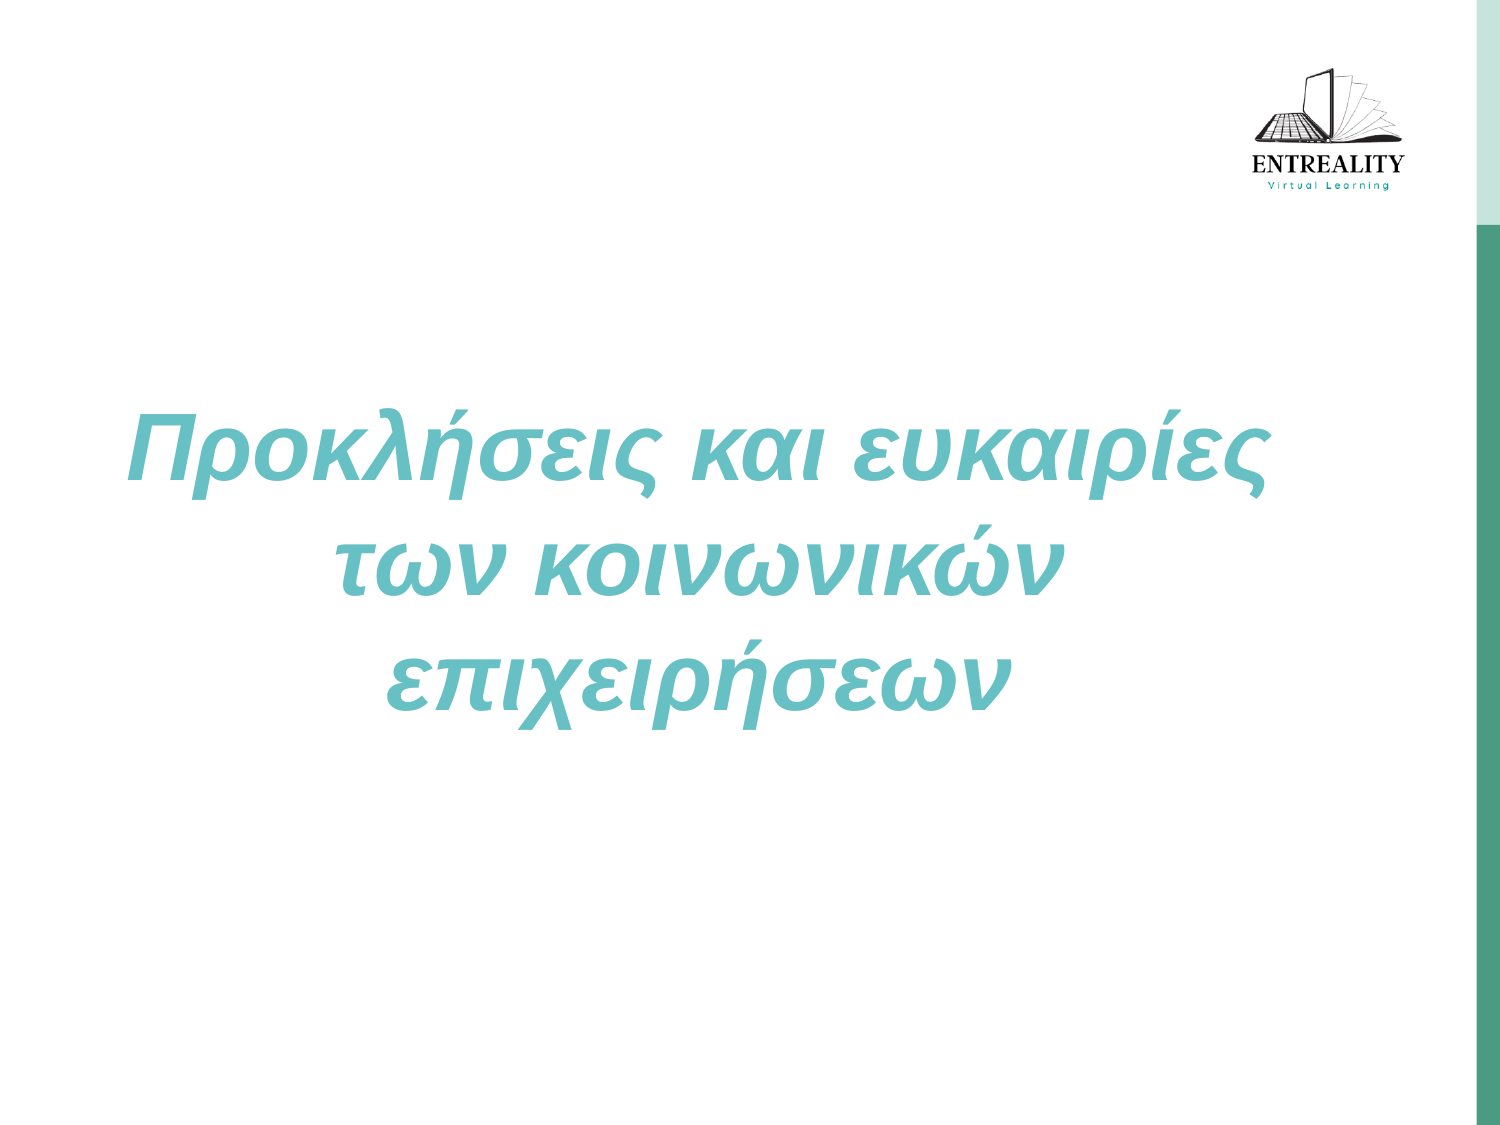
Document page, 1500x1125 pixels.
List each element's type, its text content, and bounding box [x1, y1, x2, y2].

picture [1198, 0, 1458, 259]
list Προκλήσεις και ευκαιρίες των κοινωνικών επιχειρήσεων [75, 287, 1325, 1005]
